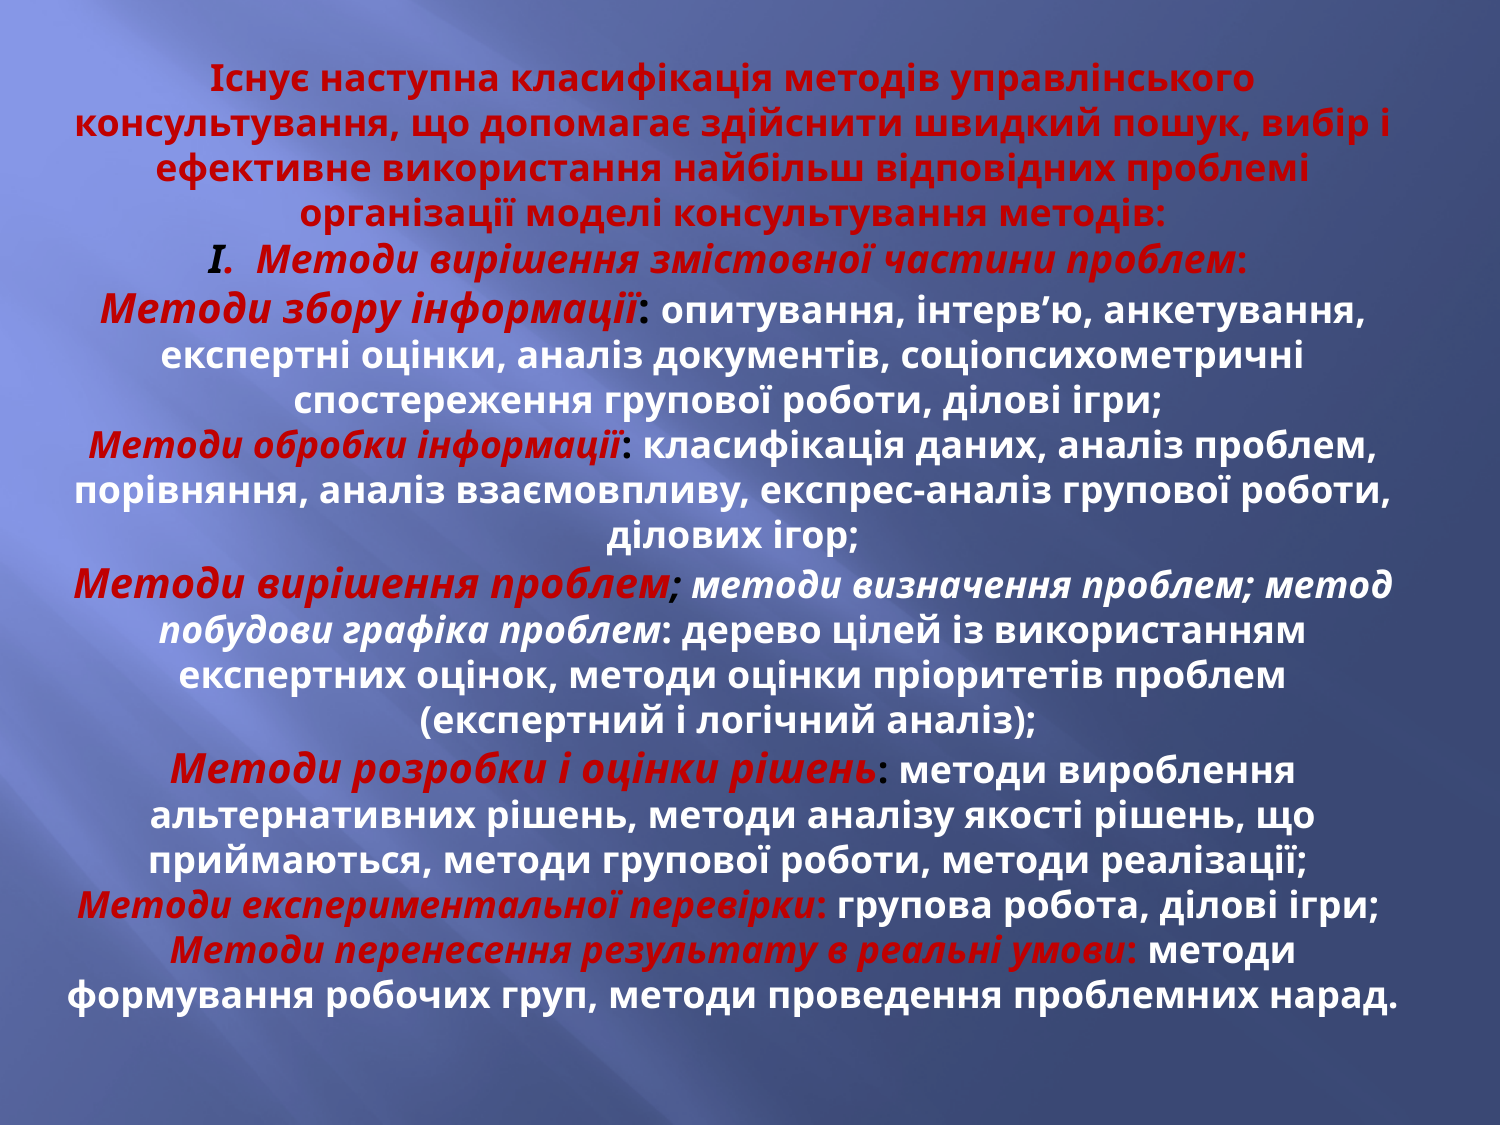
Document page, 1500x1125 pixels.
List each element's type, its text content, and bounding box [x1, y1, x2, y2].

title Існує наступна класифікація методів управлінського консультування, що допомагає здійснити швидкий пошук, вибір і ефективне використання найбільш відповідних проблемі організації моделі консультування методів: І. Методи вирішення змістовної частини проблем: Методи збору інформації: опитування, інтерв’ю, анкетування, експертні оцінки, аналіз документів, соціопсихометричні спостереження групової роботи, ділові ігри; Методи обробки інформації: класифікація даних, аналіз проблем, порівняння, аналіз взаємовпливу, експрес-аналіз групової роботи, ділових ігор; Методи вирішення проблем; методи визначення проблем; метод побудови графіка проблем: дерево цілей із використанням експертних оцінок, методи оцінки пріоритетів проблем (експертний і логічний аналіз); Методи розробки і оцінки рішень: методи вироблення альтернативних рішень, методи аналізу якості рішень, що приймаються, методи групової роботи, методи реалізації; Методи експериментальної перевірки: групова робота, ділові ігри; Методи перенесення результату в реальні умови: методи формування робочих груп, методи проведення проблемних нарад. [41, 45, 1425, 1071]
